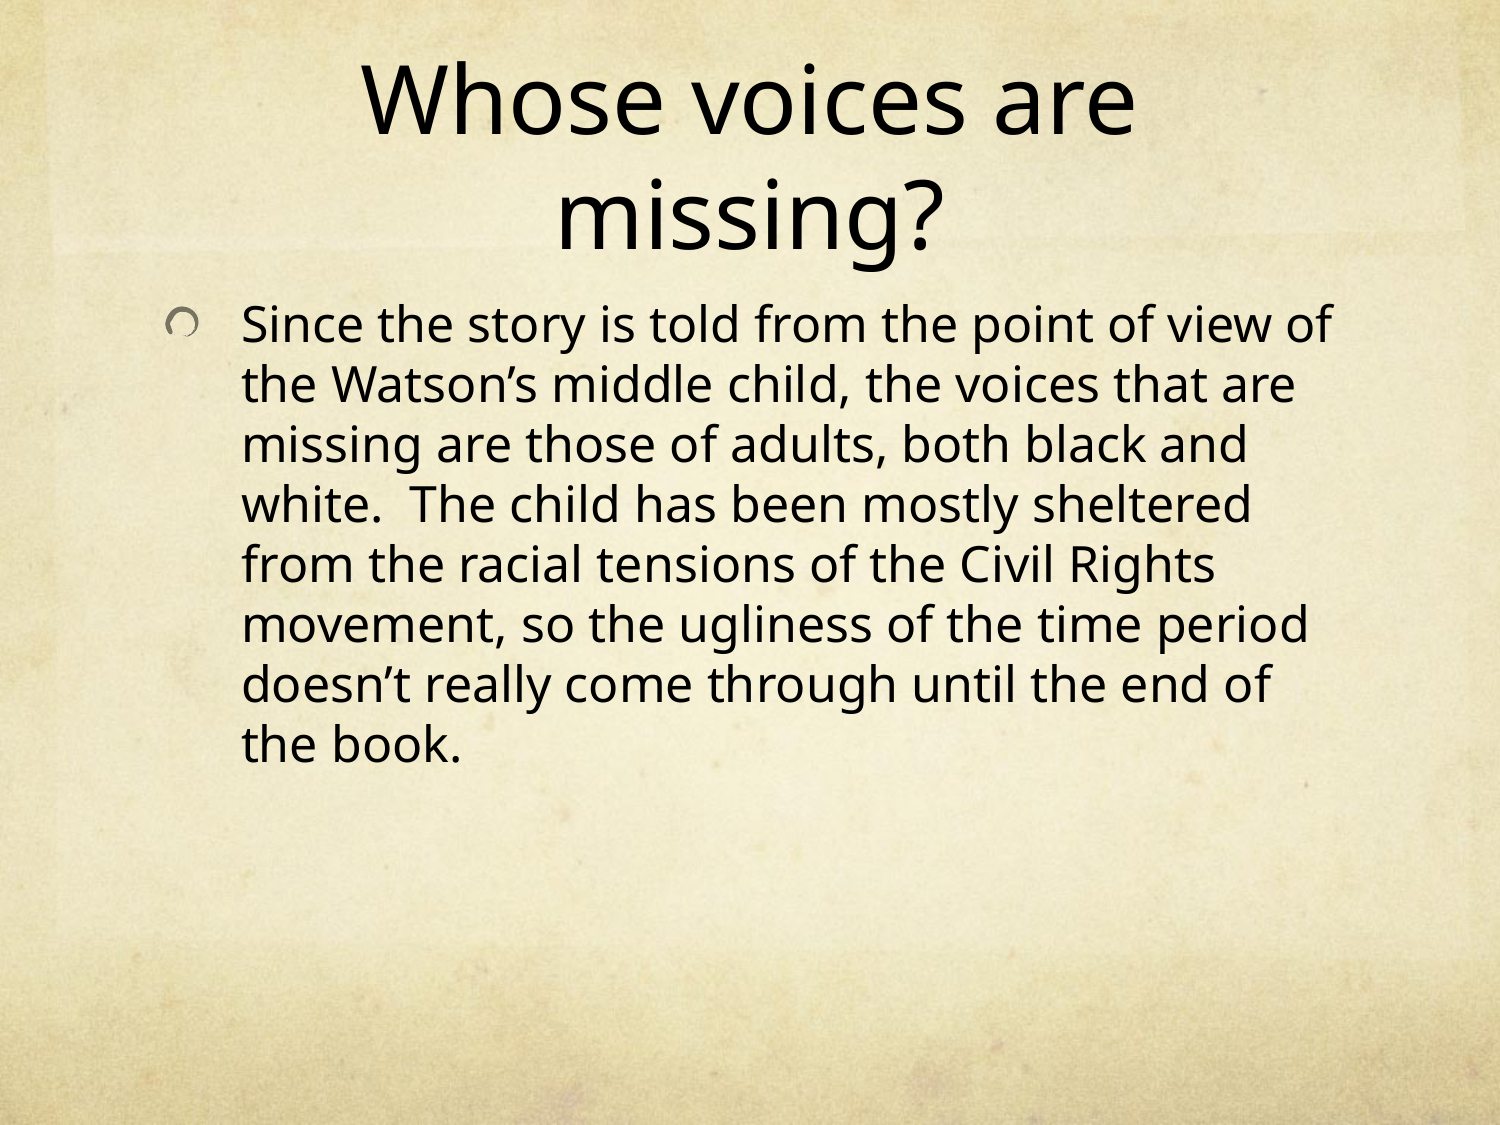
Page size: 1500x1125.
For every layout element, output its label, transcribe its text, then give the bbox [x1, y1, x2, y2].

title Whose voices are missing? [150, 82, 1350, 225]
picture [0, 0, 1500, 1125]
list Since the story is told from the point of view of the Watson’s middle child, the voices that are missing are those of adults, both black and white. The child has been mostly sheltered from the racial tensions of the Civil Rights movement, so the ugliness of the time period doesn’t really come through until the end of the book. [150, 284, 1350, 950]
